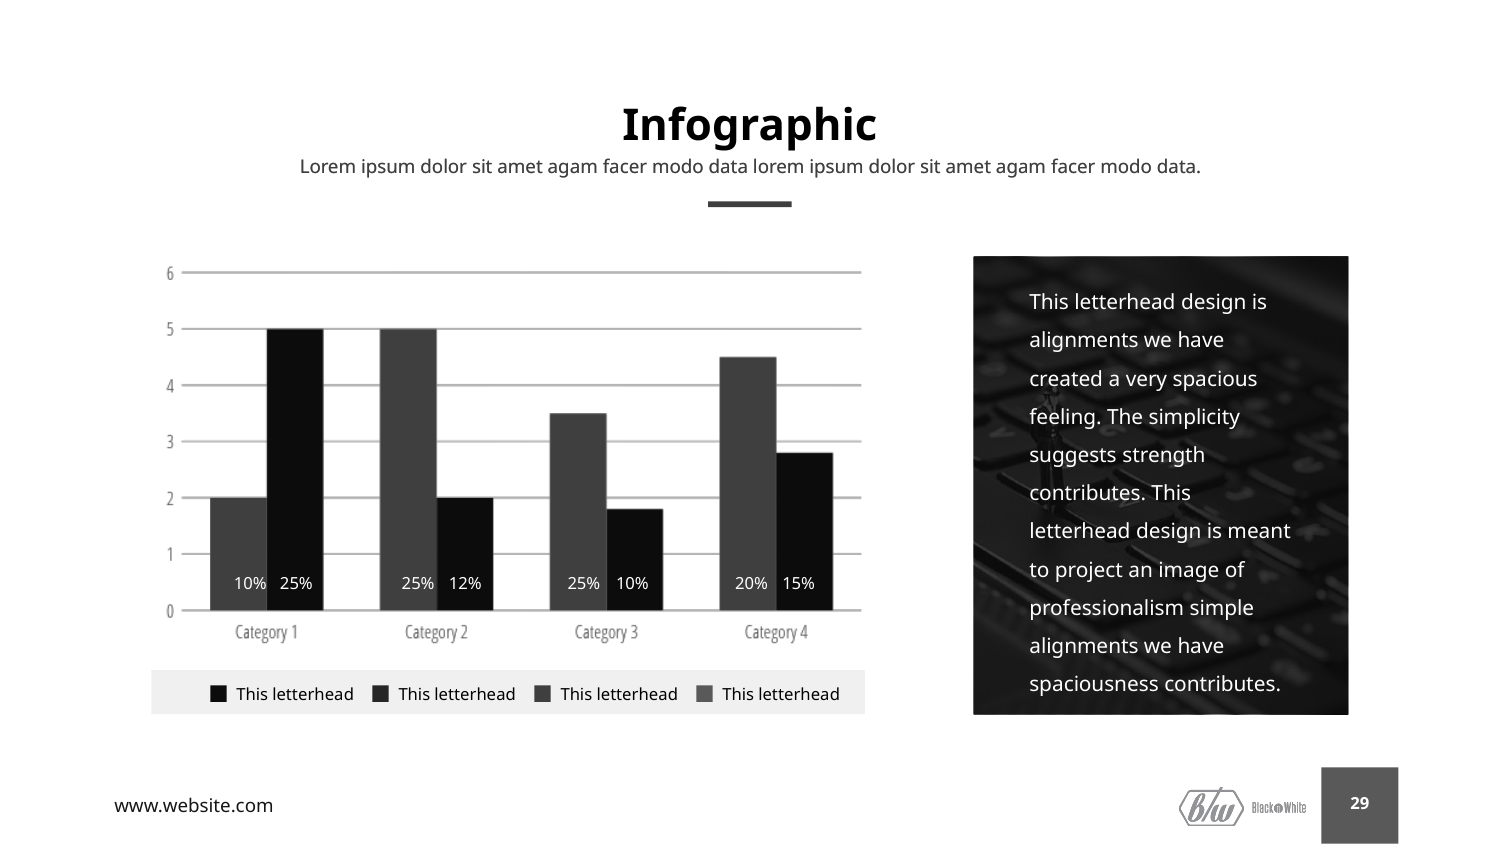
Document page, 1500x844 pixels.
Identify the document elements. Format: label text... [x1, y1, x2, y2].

text_box [696, 685, 713, 702]
text_box This letterhead [560, 682, 681, 703]
text_box This letterhead [398, 682, 519, 703]
text_box This letterhead [722, 682, 843, 703]
text_box [210, 685, 227, 702]
text_box [534, 685, 551, 702]
picture [1179, 786, 1306, 826]
picture [151, 256, 877, 659]
text_box [708, 201, 792, 208]
text_box [151, 670, 865, 715]
text_box Lorem ipsum dolor sit amet agam facer modo data lorem ipsum dolor sit amet agam facer modo data. [103, 146, 1397, 189]
picture [973, 256, 1349, 715]
text_box [372, 685, 389, 702]
text_box This letterhead [236, 682, 357, 703]
text_box [103, 88, 1397, 146]
slide_number www.website.com [103, 782, 293, 827]
